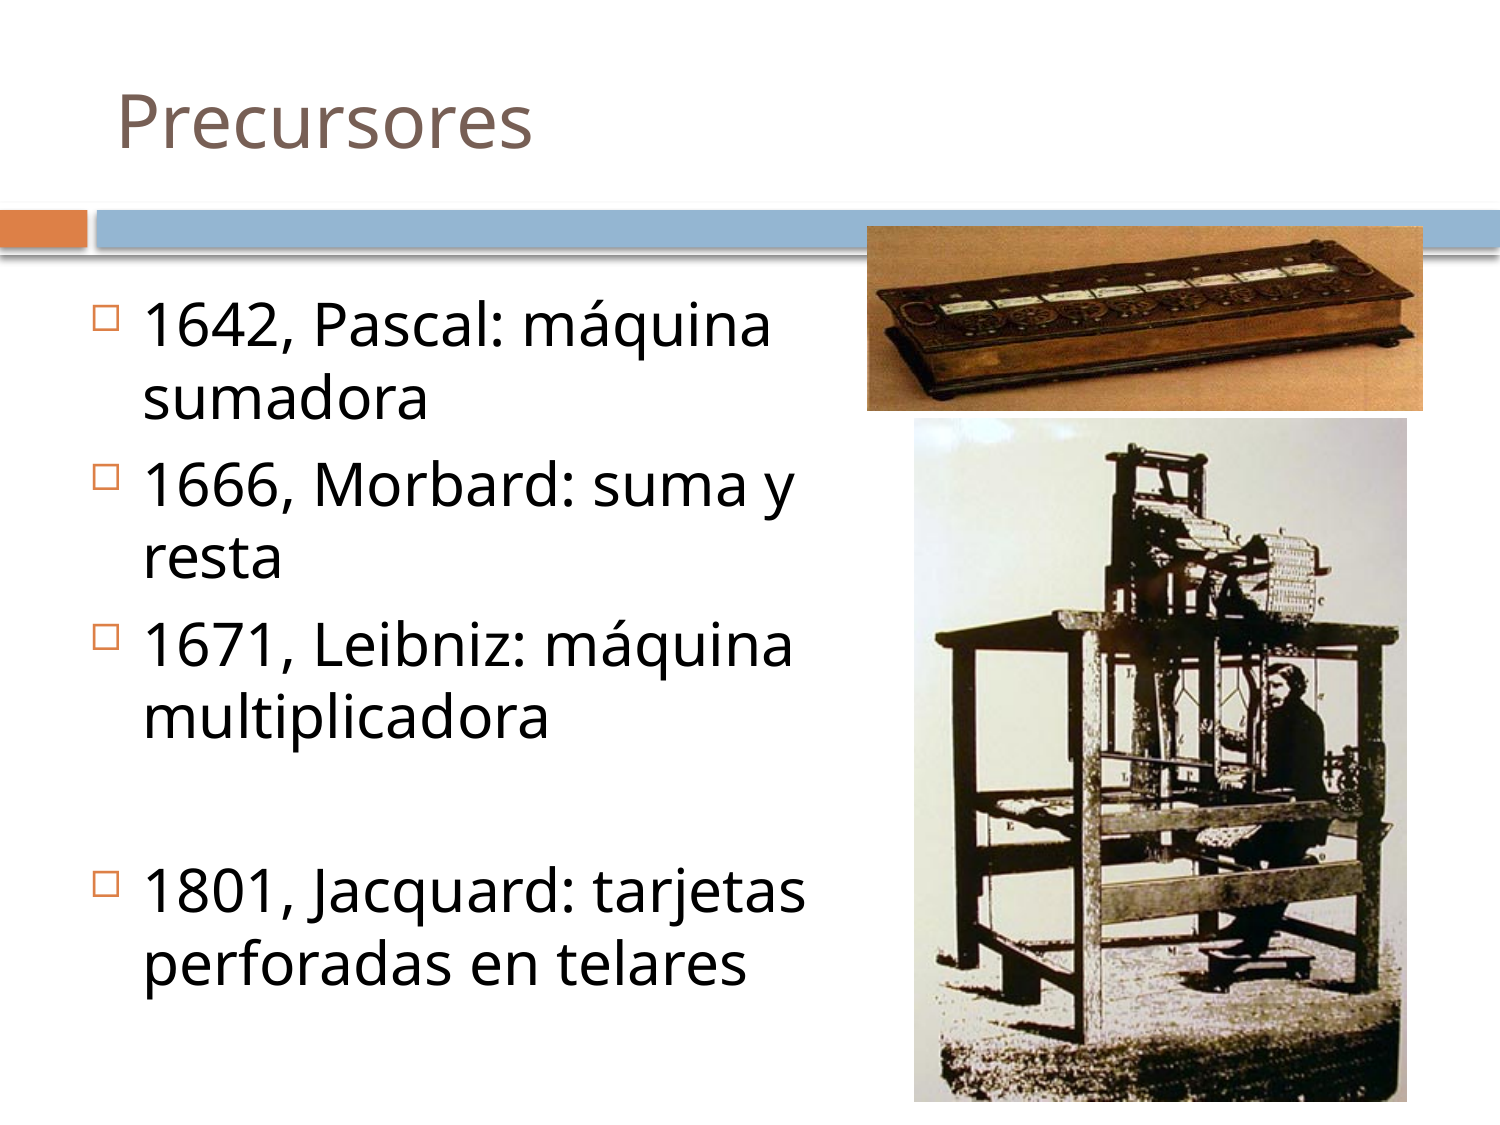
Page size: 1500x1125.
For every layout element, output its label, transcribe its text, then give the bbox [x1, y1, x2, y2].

picture [913, 418, 1407, 1102]
title Precursores [100, 37, 1438, 200]
list 1642, Pascal: máquina sumadora 1666, Morbard: suma y resta 1671, Leibniz: máquina multiplicadora 1801, Jacquard: tarjetas perforadas en telares [75, 278, 908, 1090]
picture [866, 225, 1423, 411]
